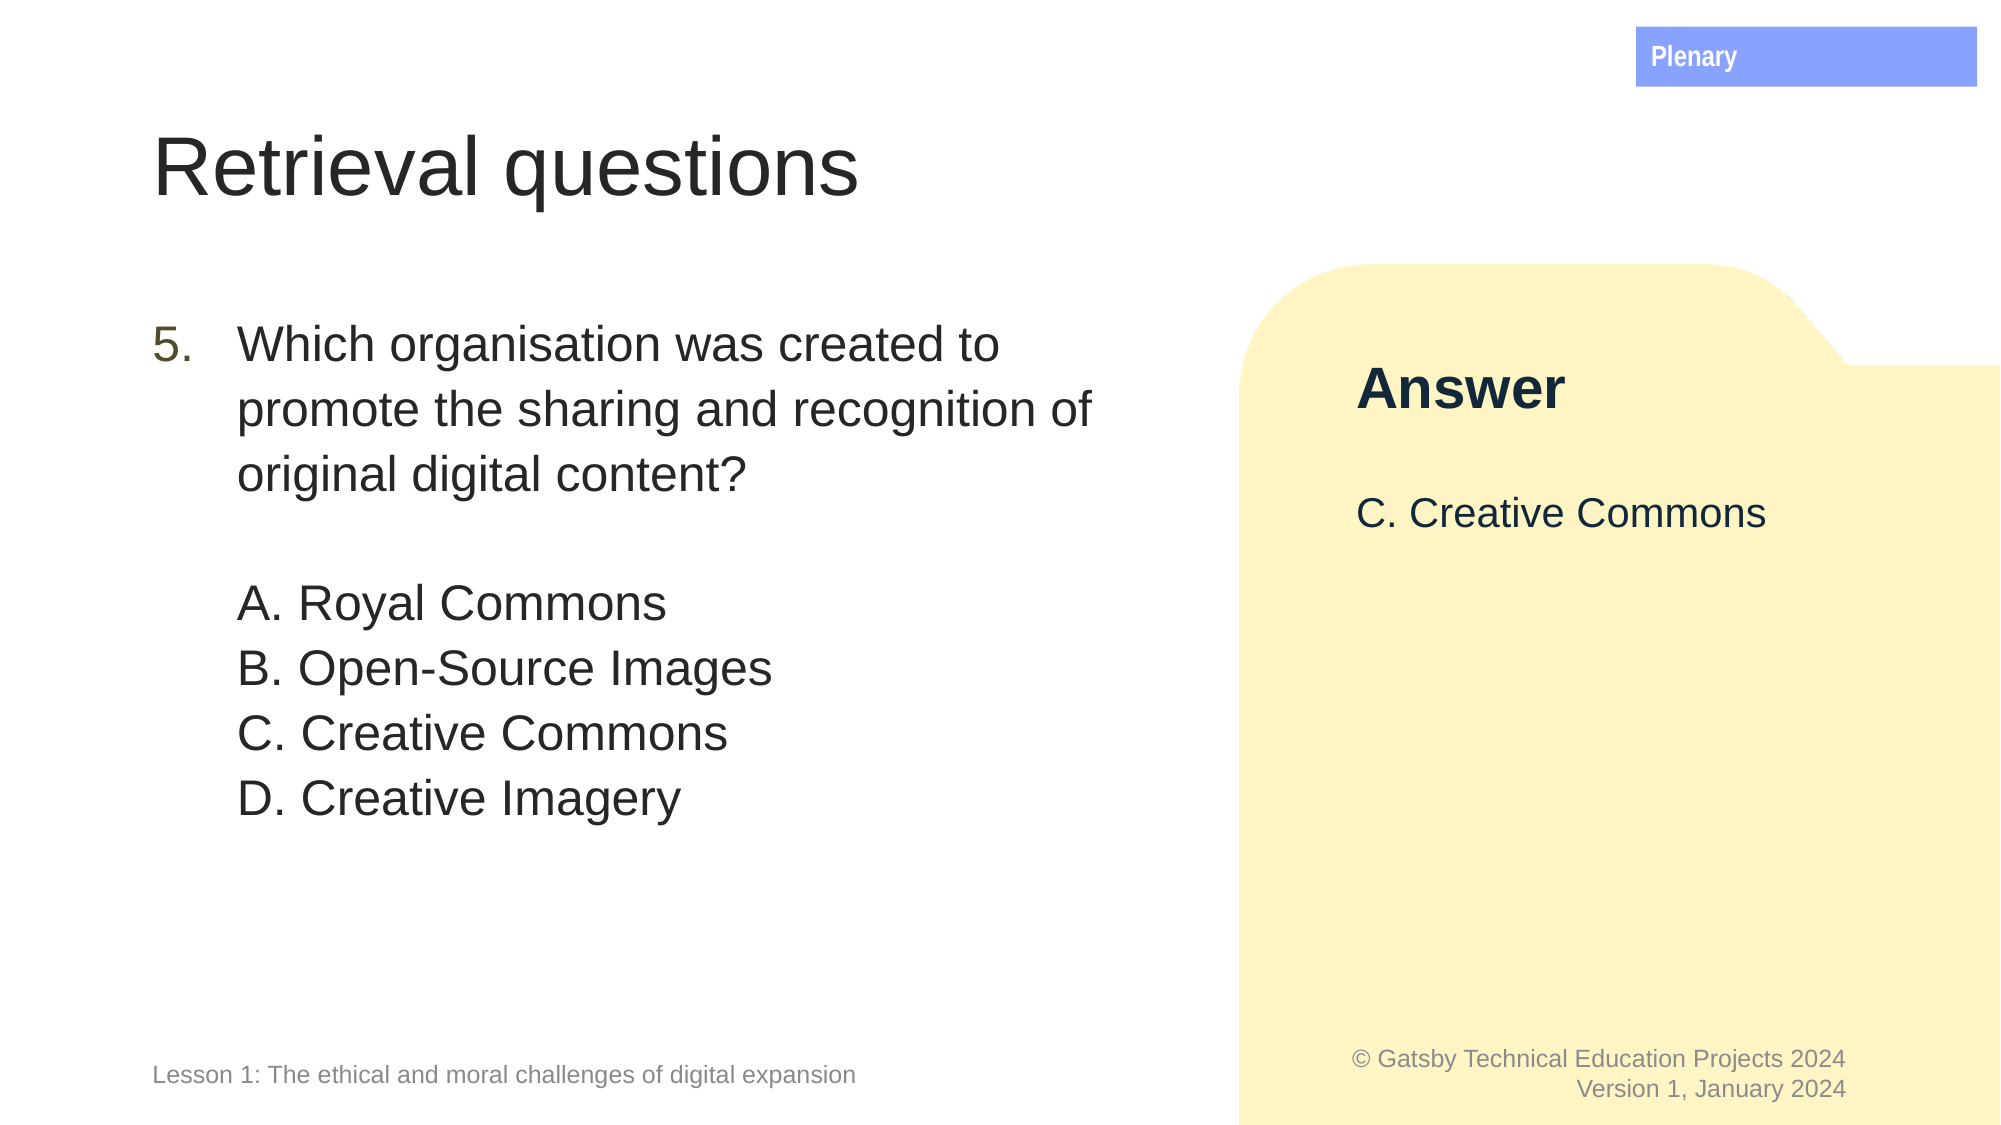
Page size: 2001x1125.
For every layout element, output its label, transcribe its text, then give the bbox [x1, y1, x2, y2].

title Retrieval questions [137, 59, 1863, 278]
list C. Creative Commons [1341, 474, 1917, 1014]
list Lesson 1: The ethical and moral challenges of digital expansion [137, 1042, 906, 1103]
list Plenary [1636, 26, 1978, 87]
picture [1239, 264, 2000, 1125]
list Answer [1341, 337, 1783, 440]
list Which organisation was created to promote the sharing and recognition of original digital content? A. Royal Commons B. Open-Source Images C. Creative Commons D. Creative Imagery [137, 299, 1188, 1014]
